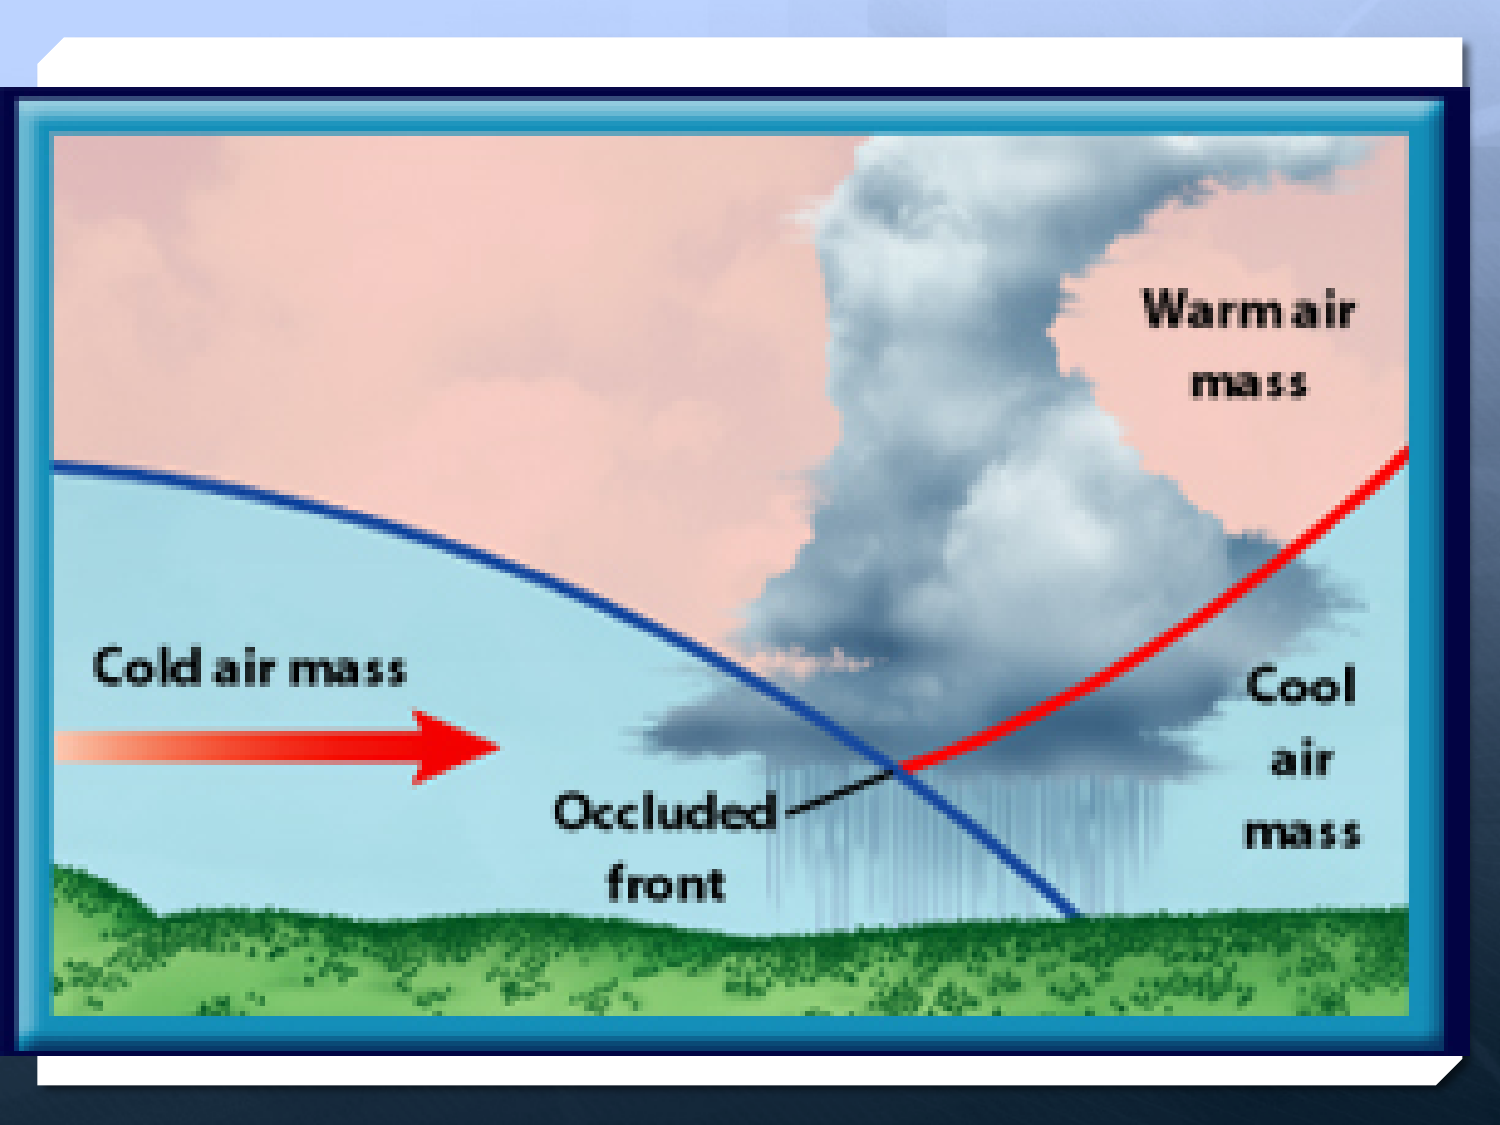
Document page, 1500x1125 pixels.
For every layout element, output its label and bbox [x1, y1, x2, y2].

picture [0, 87, 1471, 1057]
